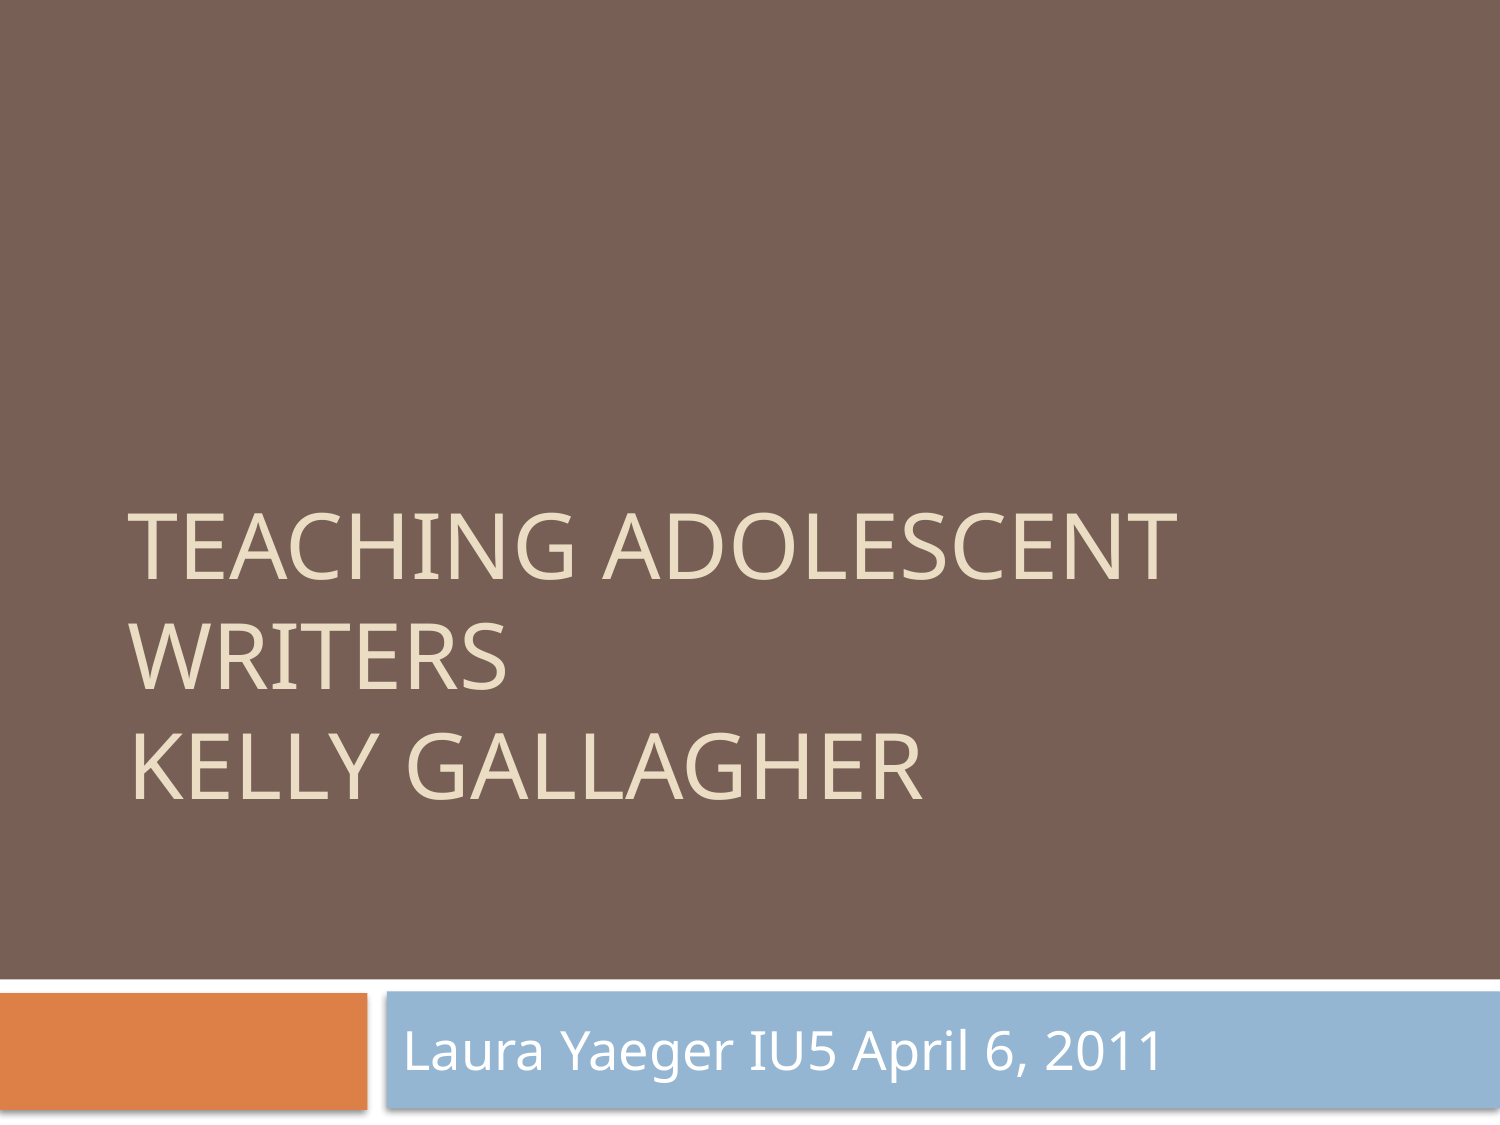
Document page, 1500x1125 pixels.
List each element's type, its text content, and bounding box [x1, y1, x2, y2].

subtitle Laura Yaeger IU5 April 6, 2011 [387, 992, 1488, 1105]
title Teaching Adolescent Writers Kelly Gallagher [112, 224, 1388, 825]
